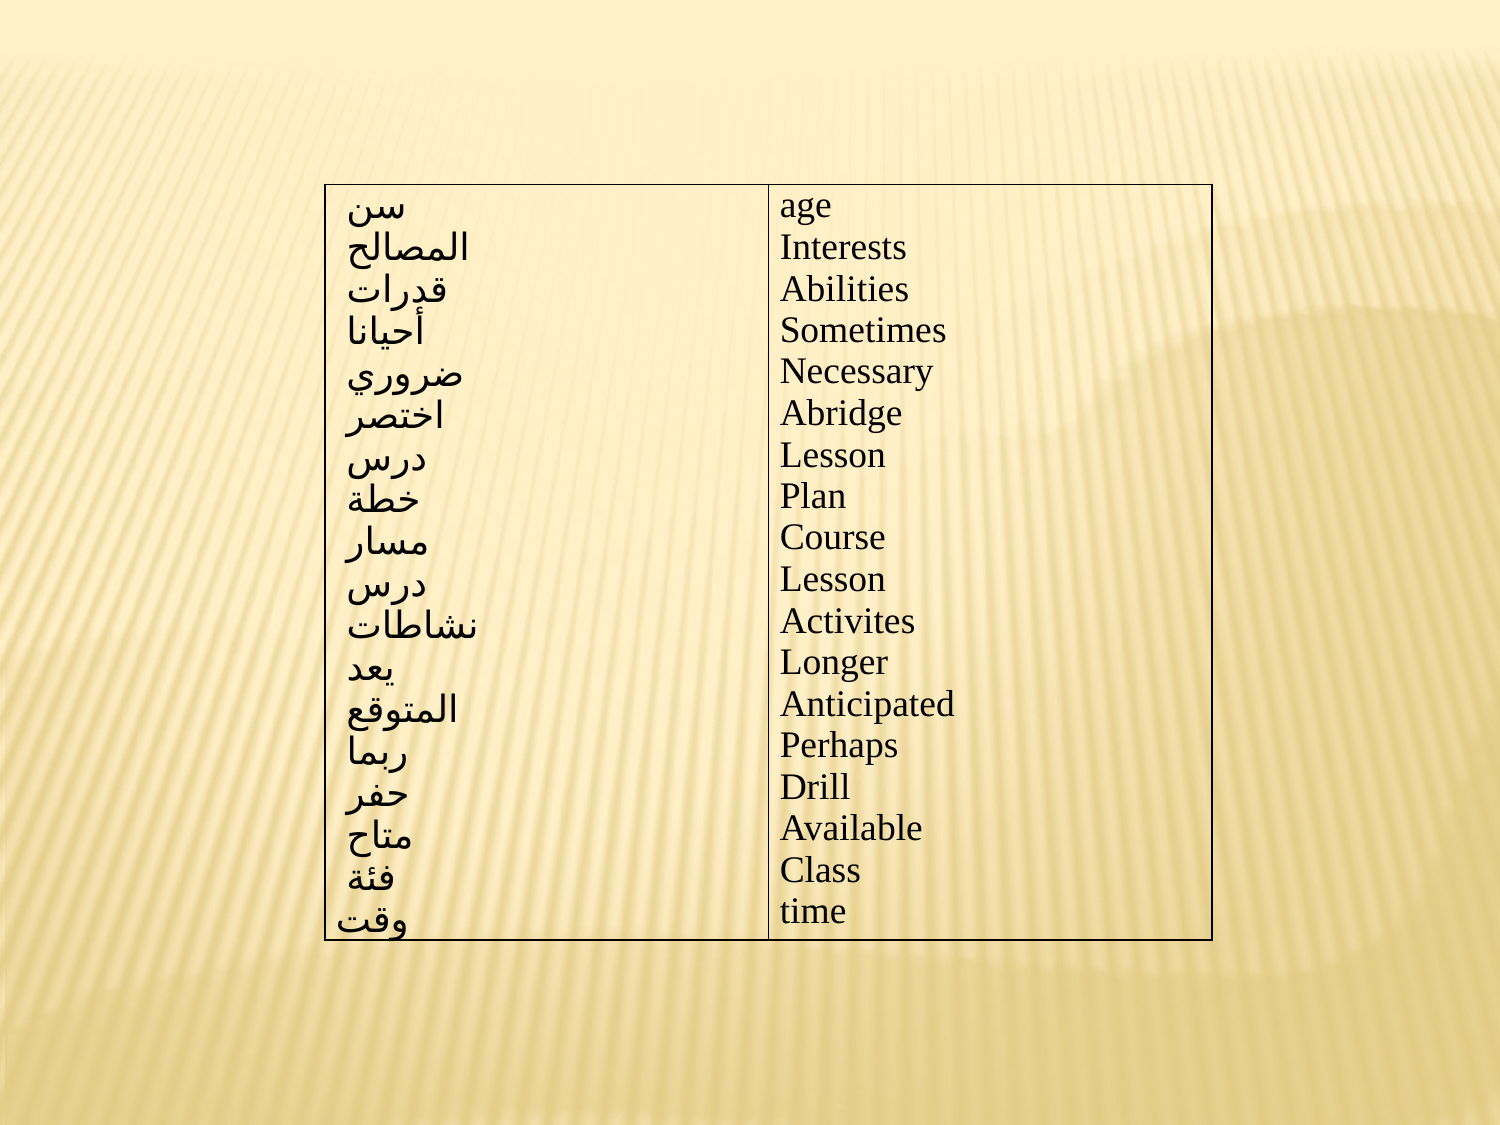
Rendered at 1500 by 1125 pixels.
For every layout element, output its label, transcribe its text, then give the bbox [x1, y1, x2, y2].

table_header سن المصالح قدرات أحيانا ضروري اختصر درس خطة مسار درس نشاطات يعد المتوقع ربما حفر متاح فئة وقت [326, 185, 768, 939]
table_header age Interests Abilities Sometimes Necessary Abridge Lesson Plan Course Lesson Activites Longer Anticipated Perhaps Drill Available Class time [769, 185, 1211, 939]
